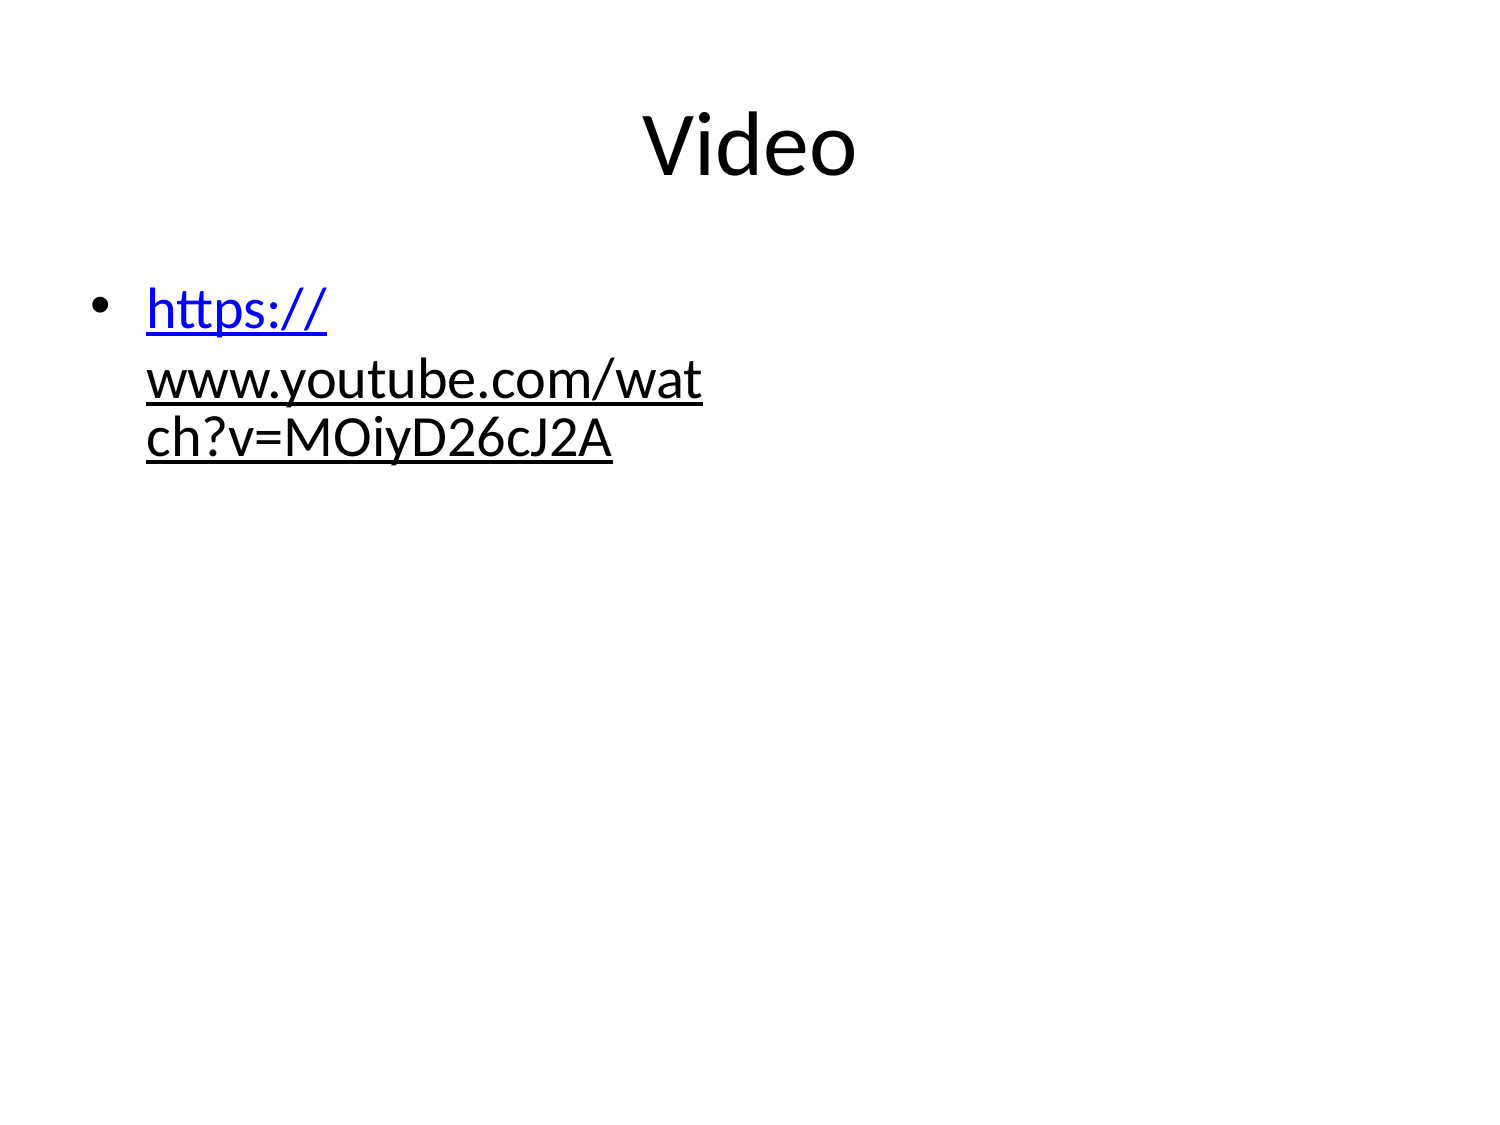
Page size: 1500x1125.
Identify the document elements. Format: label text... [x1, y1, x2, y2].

title Video [75, 45, 1425, 233]
list https://www.youtube.com/watch?v=MOiyD26cJ2A [75, 262, 738, 1005]
